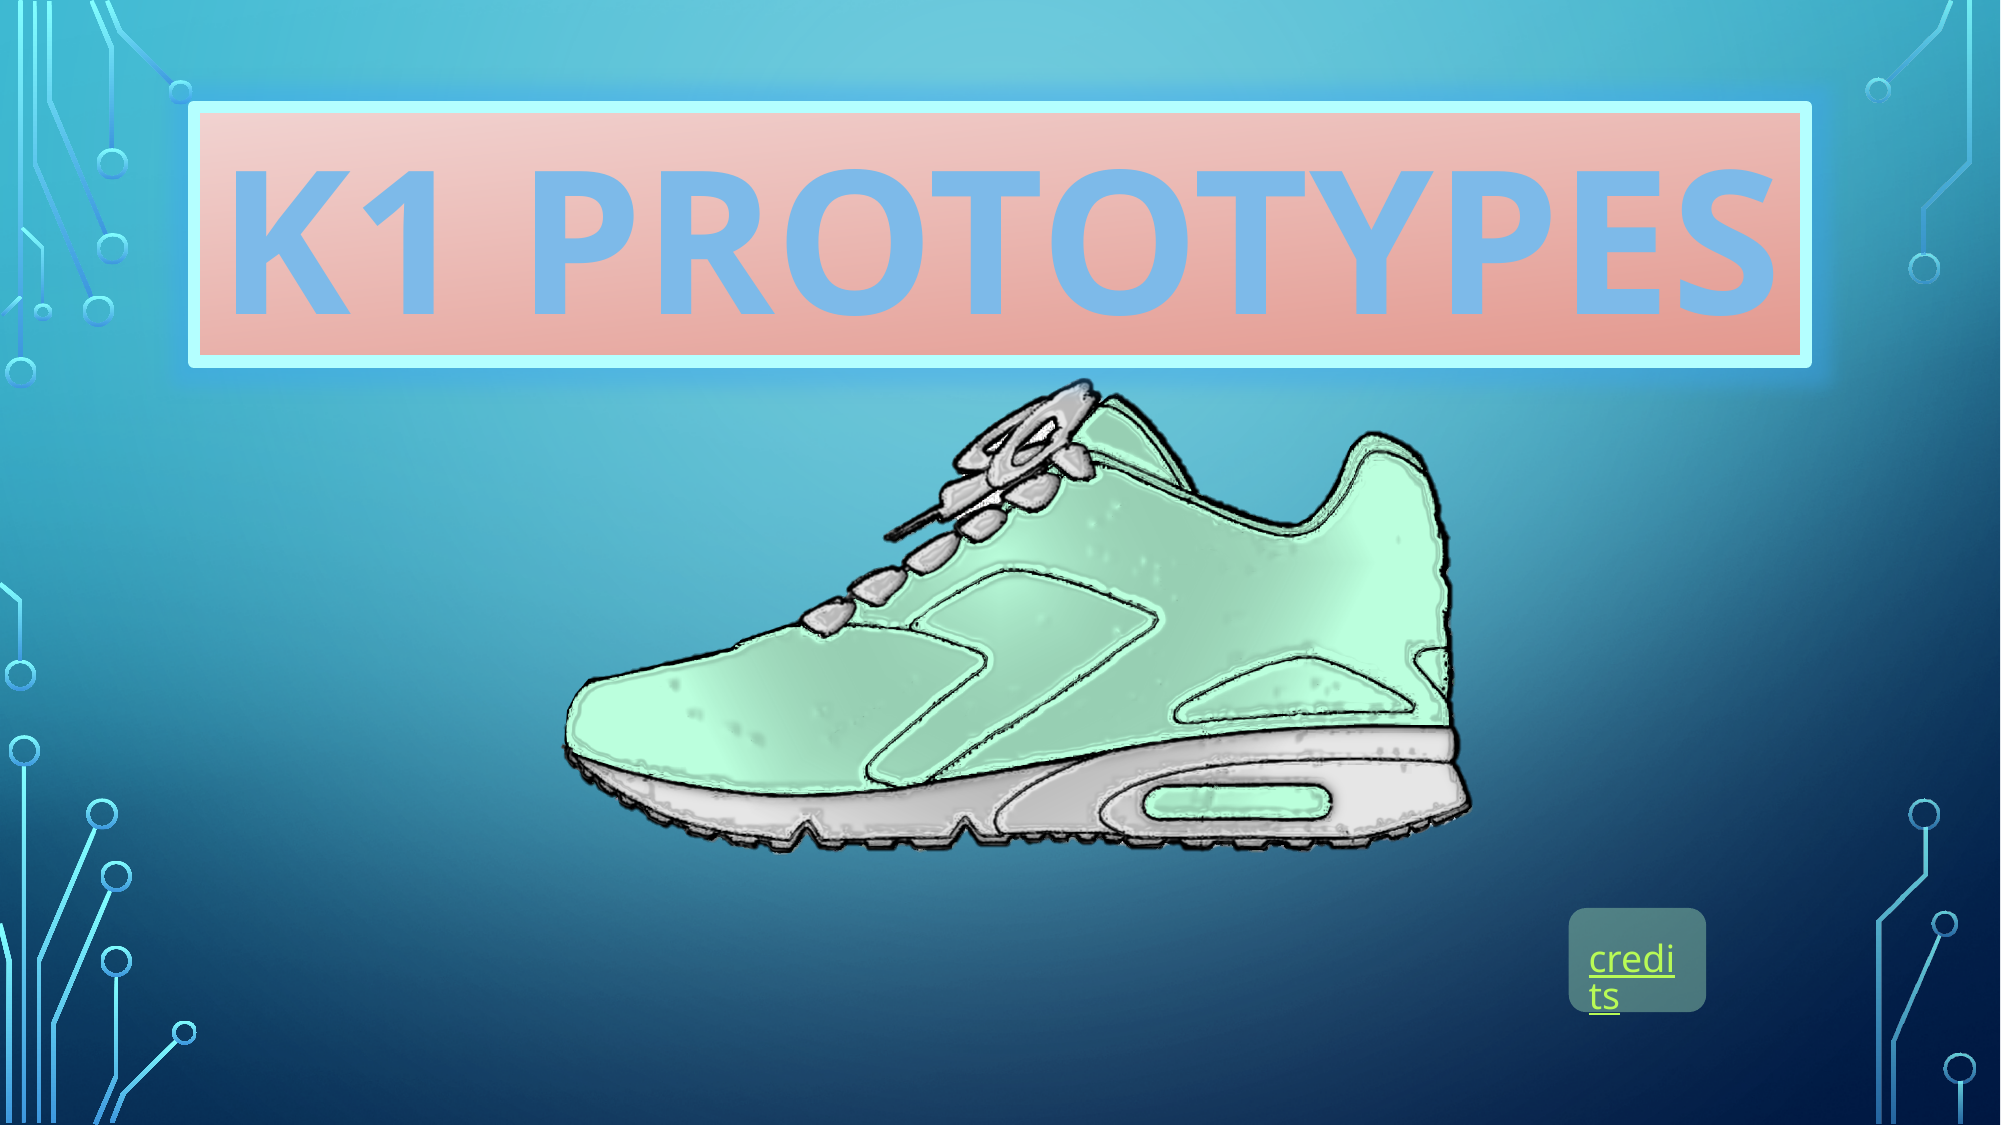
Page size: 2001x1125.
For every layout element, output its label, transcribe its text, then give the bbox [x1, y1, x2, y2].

picture [362, 186, 1638, 939]
text_box credits [1568, 907, 1707, 1013]
text_box K1 PROTOTYPES [193, 106, 1807, 362]
